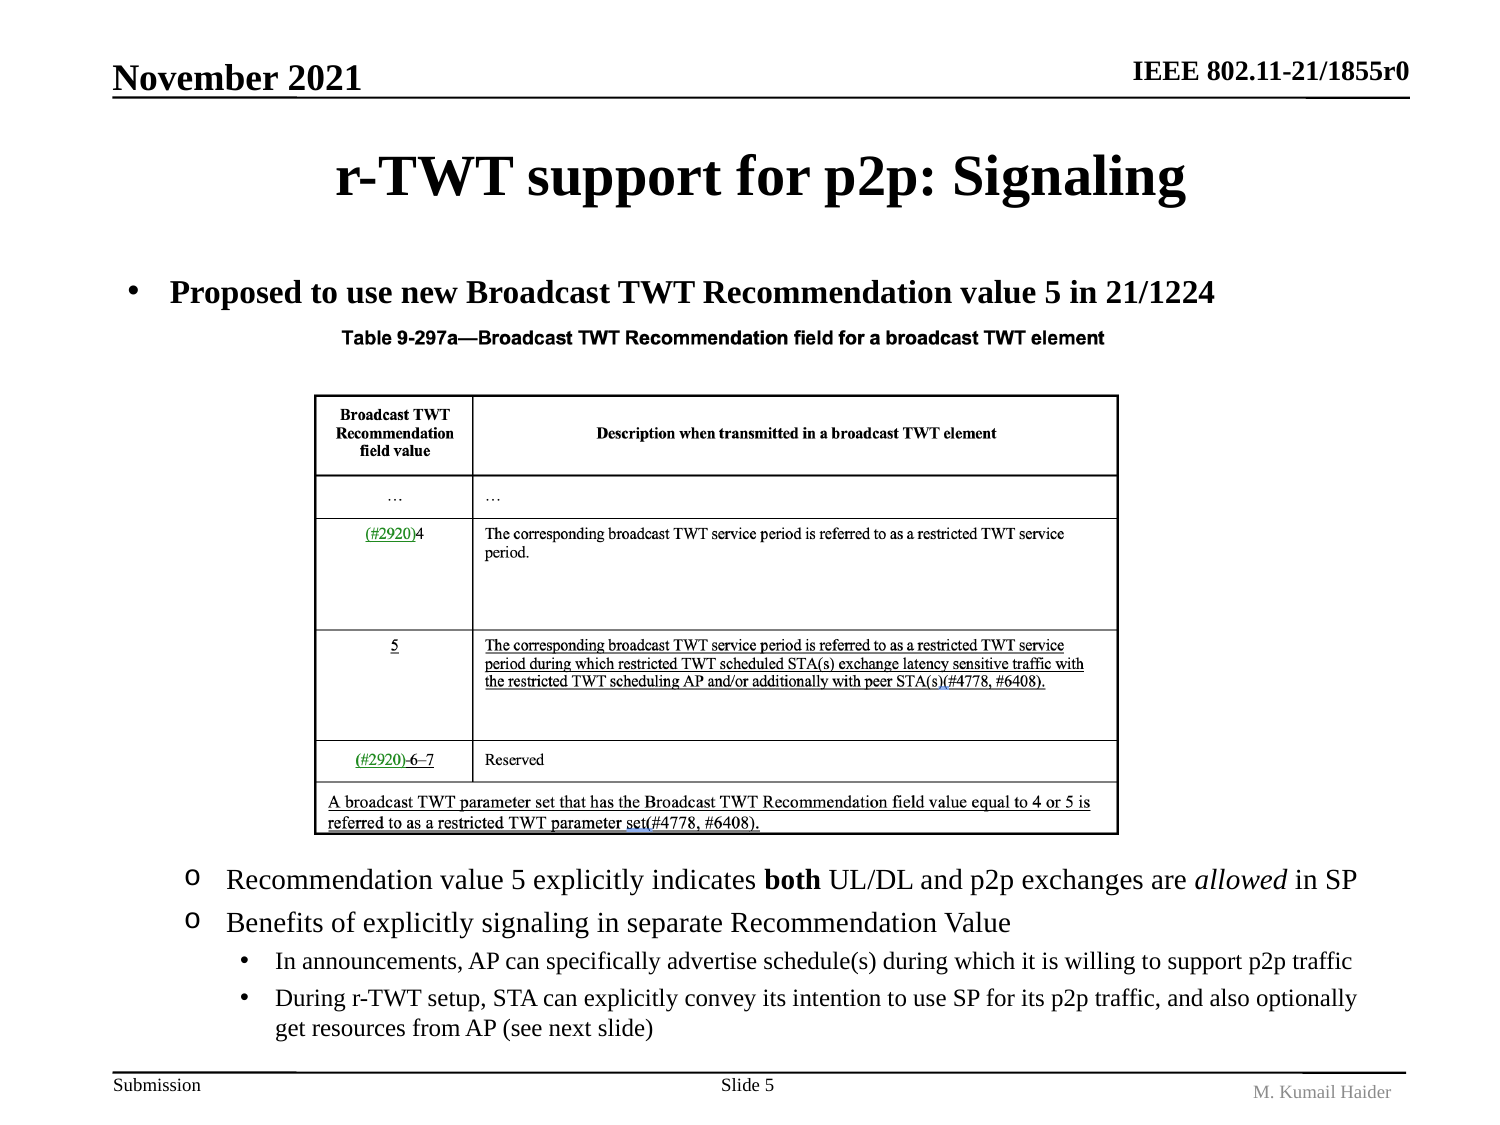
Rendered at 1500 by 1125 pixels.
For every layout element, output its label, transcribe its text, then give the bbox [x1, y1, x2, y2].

title r-TWT support for p2p: Signaling [112, 97, 1411, 248]
list Proposed to use new Broadcast TWT Recommendation value 5 in 21/1224 Recommendation value 5 explicitly indicates both UL/DL and p2p exchanges are allowed in SP Benefits of explicitly signaling in separate Recommendation Value In announcements, AP can specifically advertise schedule(s) during which it is willing to support p2p traffic During r-TWT setup, STA can explicitly convey its intention to use SP for its p2p traffic, and also optionally get resources from AP (see next slide) [112, 262, 1411, 1073]
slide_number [112, 52, 563, 90]
slide_number Slide 5 [702, 1072, 793, 1111]
footer M. Kumail Haider [877, 1072, 1407, 1110]
picture [303, 324, 1126, 845]
